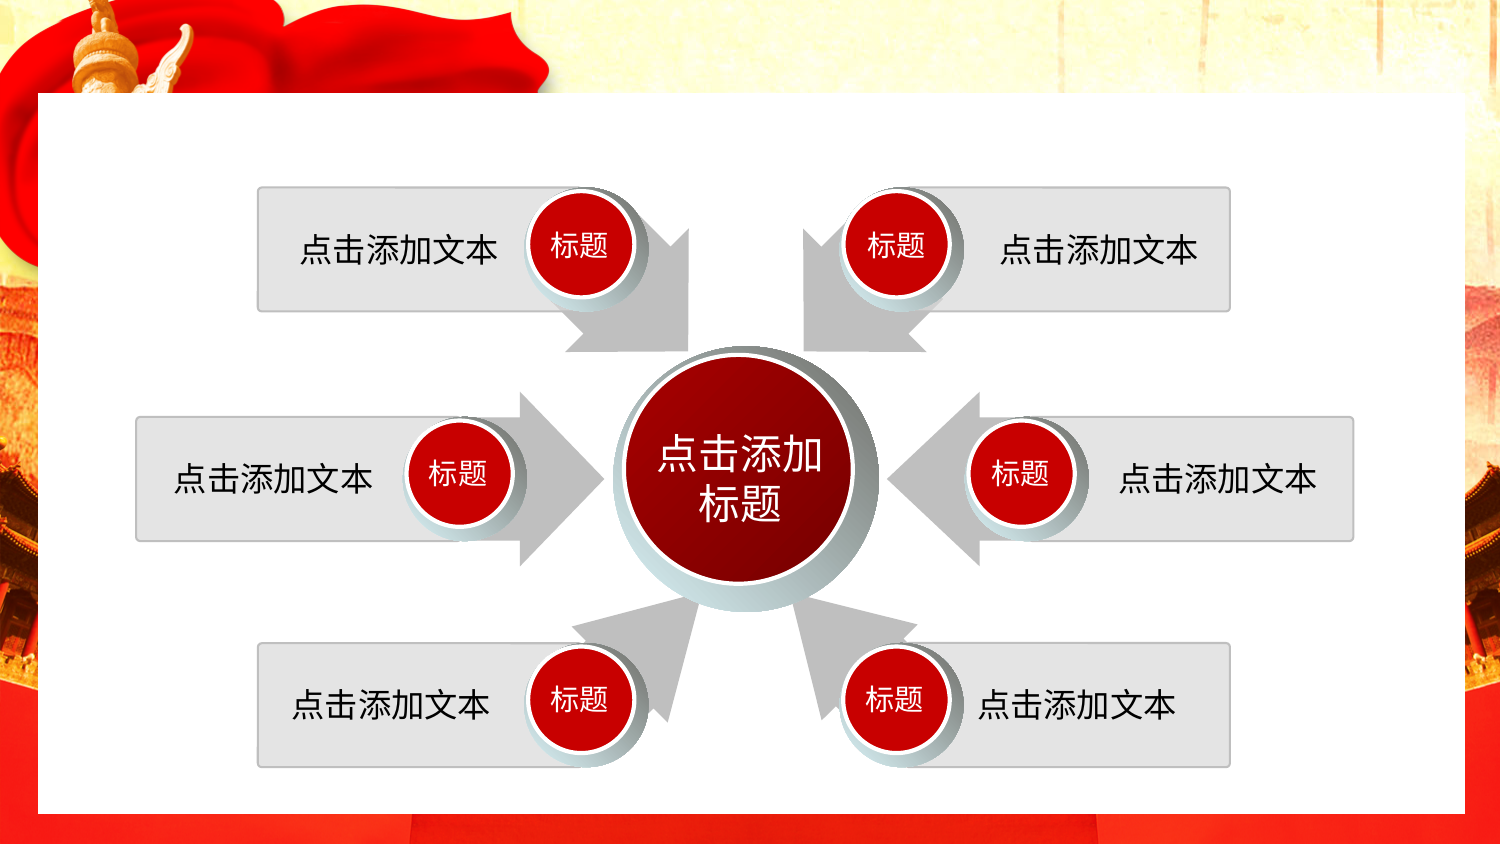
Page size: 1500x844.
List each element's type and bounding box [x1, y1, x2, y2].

text_box [257, 566, 708, 768]
picture [0, 0, 1500, 844]
text_box [257, 187, 728, 372]
text_box [764, 586, 1230, 768]
text_box [783, 187, 1230, 391]
title [0, 45, 1294, 208]
text_box [136, 391, 605, 567]
text_box [886, 391, 1354, 567]
text_box [613, 346, 879, 612]
